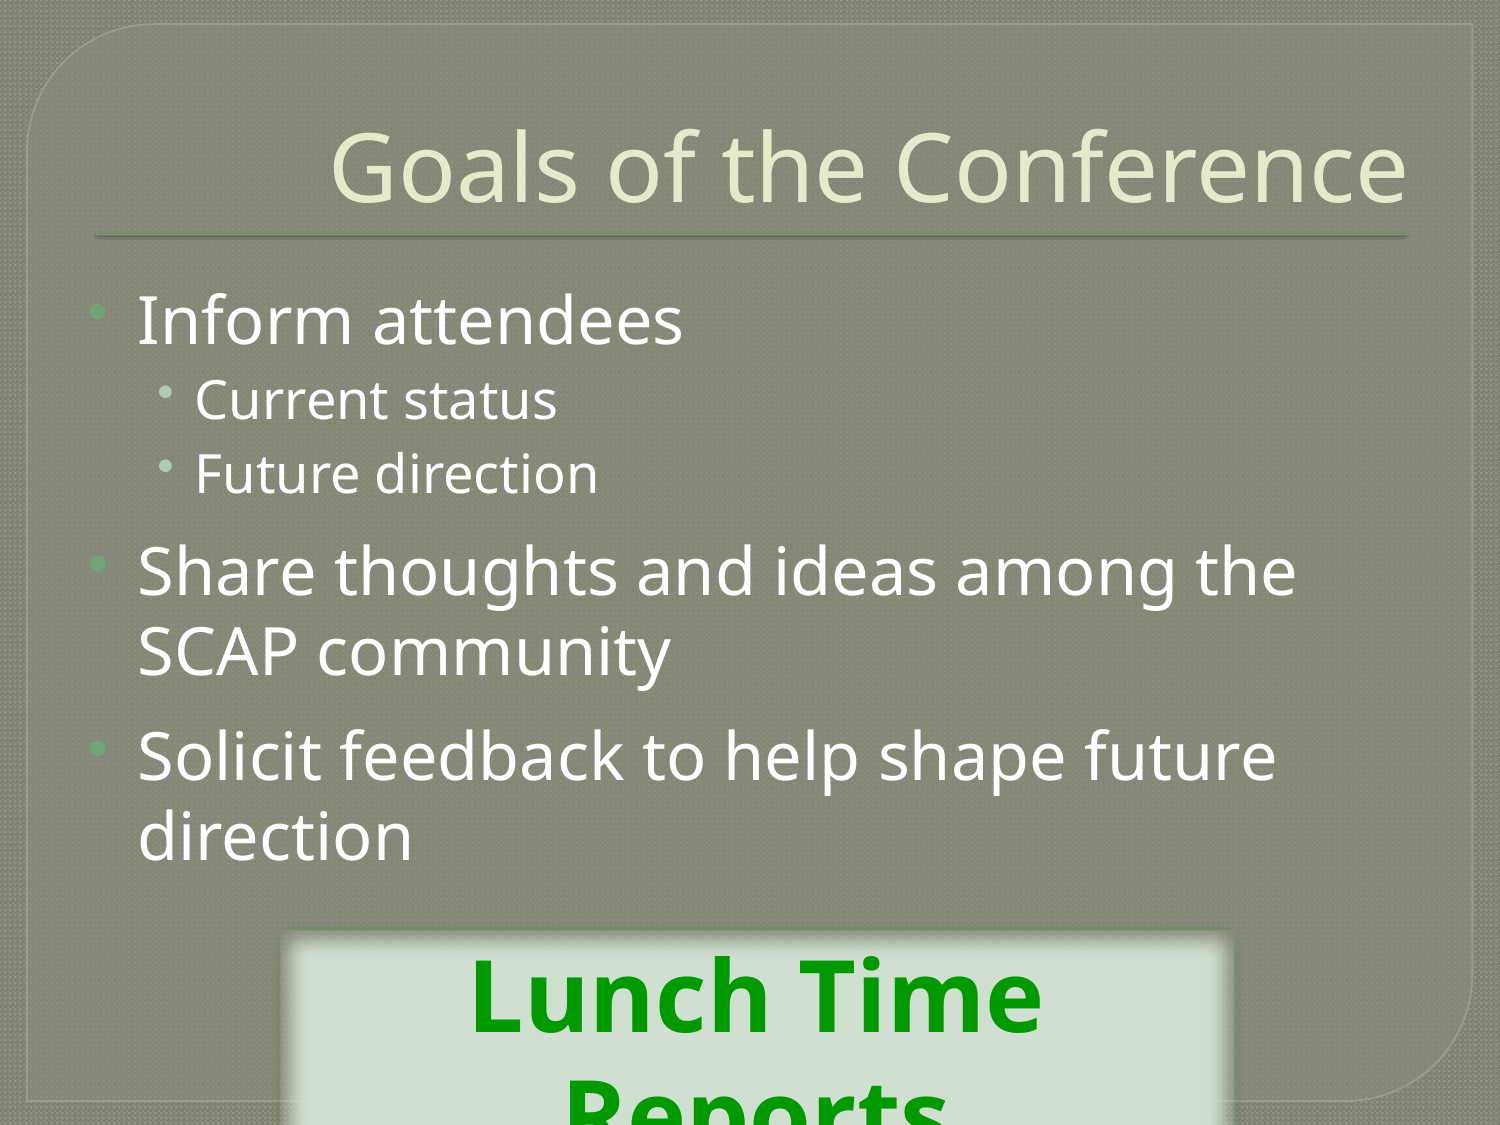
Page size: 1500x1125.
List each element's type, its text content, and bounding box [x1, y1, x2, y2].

text_box Lunch Time Reports [293, 943, 1222, 1125]
title Goals of the Conference [75, 41, 1425, 230]
list Inform attendees Current status Future direction Share thoughts and ideas among the SCAP community Solicit feedback to help shape future direction [75, 270, 1425, 1013]
